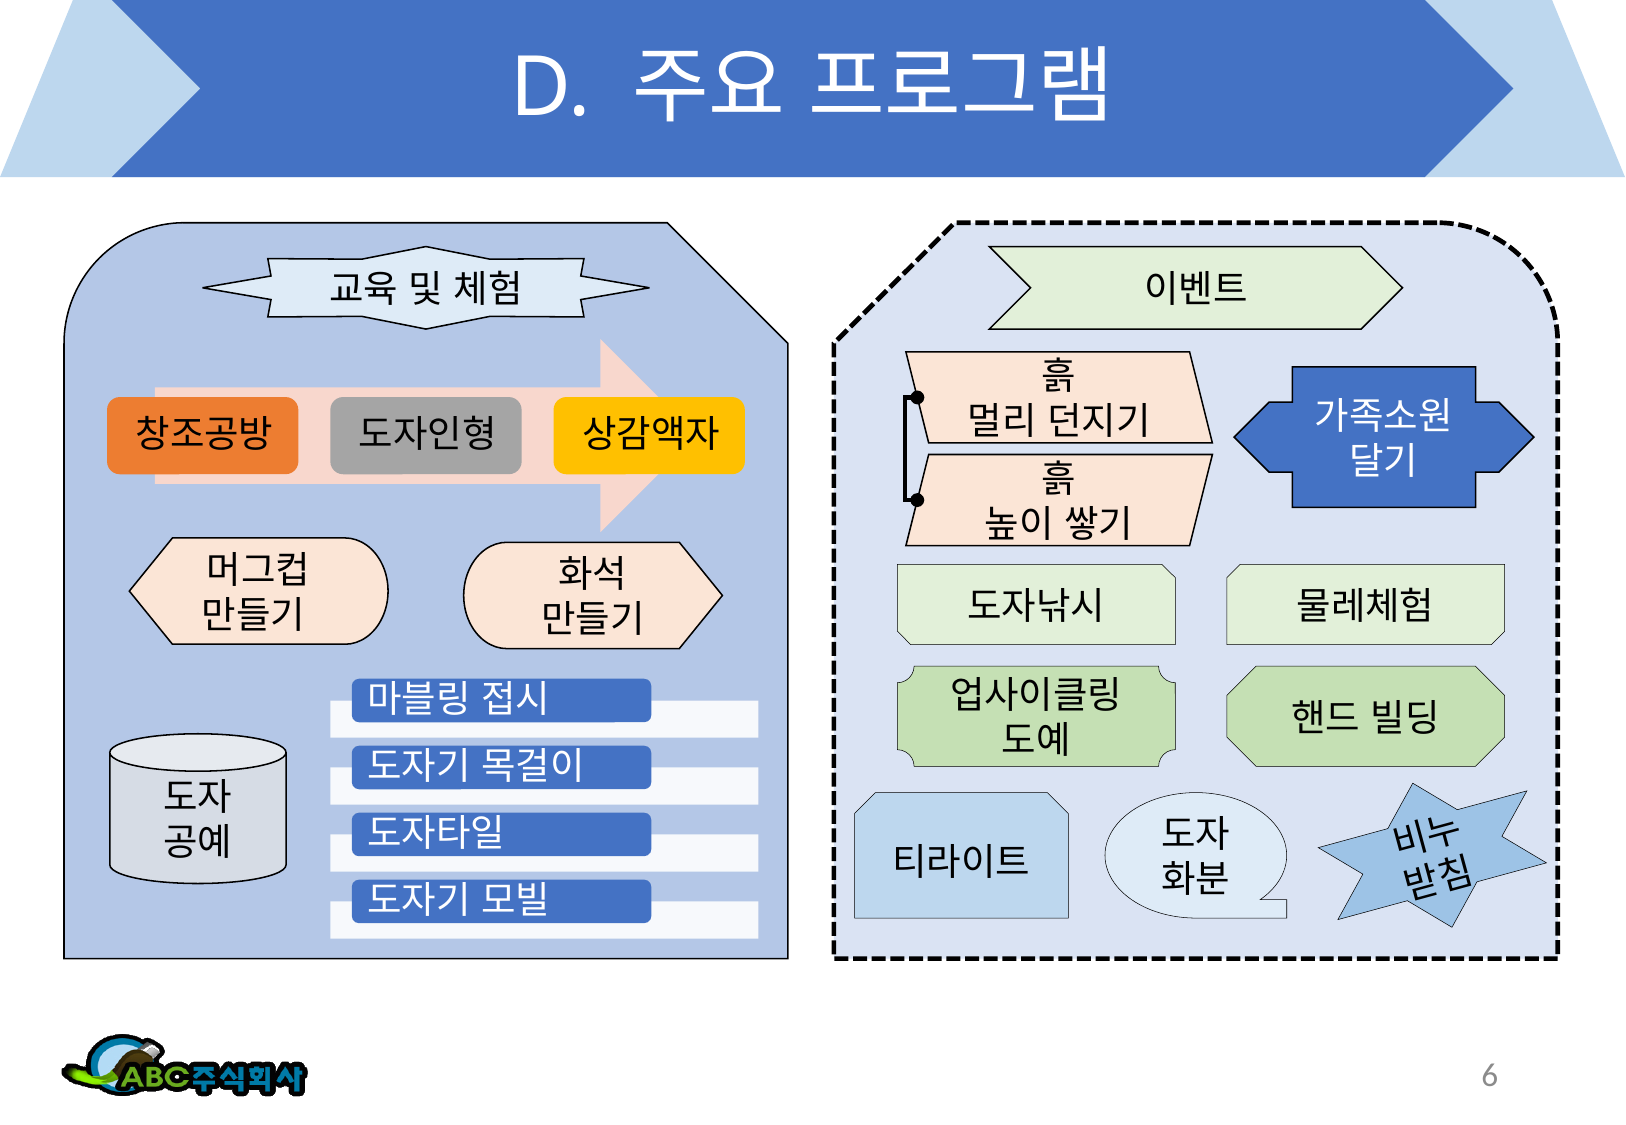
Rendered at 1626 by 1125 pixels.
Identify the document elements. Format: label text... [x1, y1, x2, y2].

text_box 흙 높이 쌓기 [904, 453, 1214, 547]
text_box 화석 만들기 [462, 541, 724, 650]
text_box 교육 및 체험 [202, 245, 650, 331]
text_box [330, 677, 759, 941]
text_box 물레체험 [1225, 563, 1506, 646]
text_box 이벤트 [986, 245, 1404, 331]
text_box [62, 221, 789, 960]
text_box 도자낚시 [896, 563, 1177, 646]
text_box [106, 339, 745, 533]
text_box 가족소원 달기 [1232, 365, 1536, 509]
text_box [832, 221, 1559, 960]
text_box 비누 받침 [1315, 781, 1550, 929]
picture [50, 1027, 315, 1101]
text_box 업사이클링 도예 [896, 664, 1177, 768]
text_box 머그컵 만들기 [128, 536, 390, 646]
text_box 흙 멀리 던지기 [904, 350, 1214, 444]
text_box 핸드 빌딩 [1225, 664, 1506, 768]
text_box 도자 화분 [1103, 791, 1288, 920]
text_box 도자 공예 [108, 732, 288, 885]
text_box 티라이트 [853, 791, 1070, 920]
slide_number 6 [1147, 1042, 1514, 1103]
title D. 주요 프로그램 [0, 0, 1625, 178]
